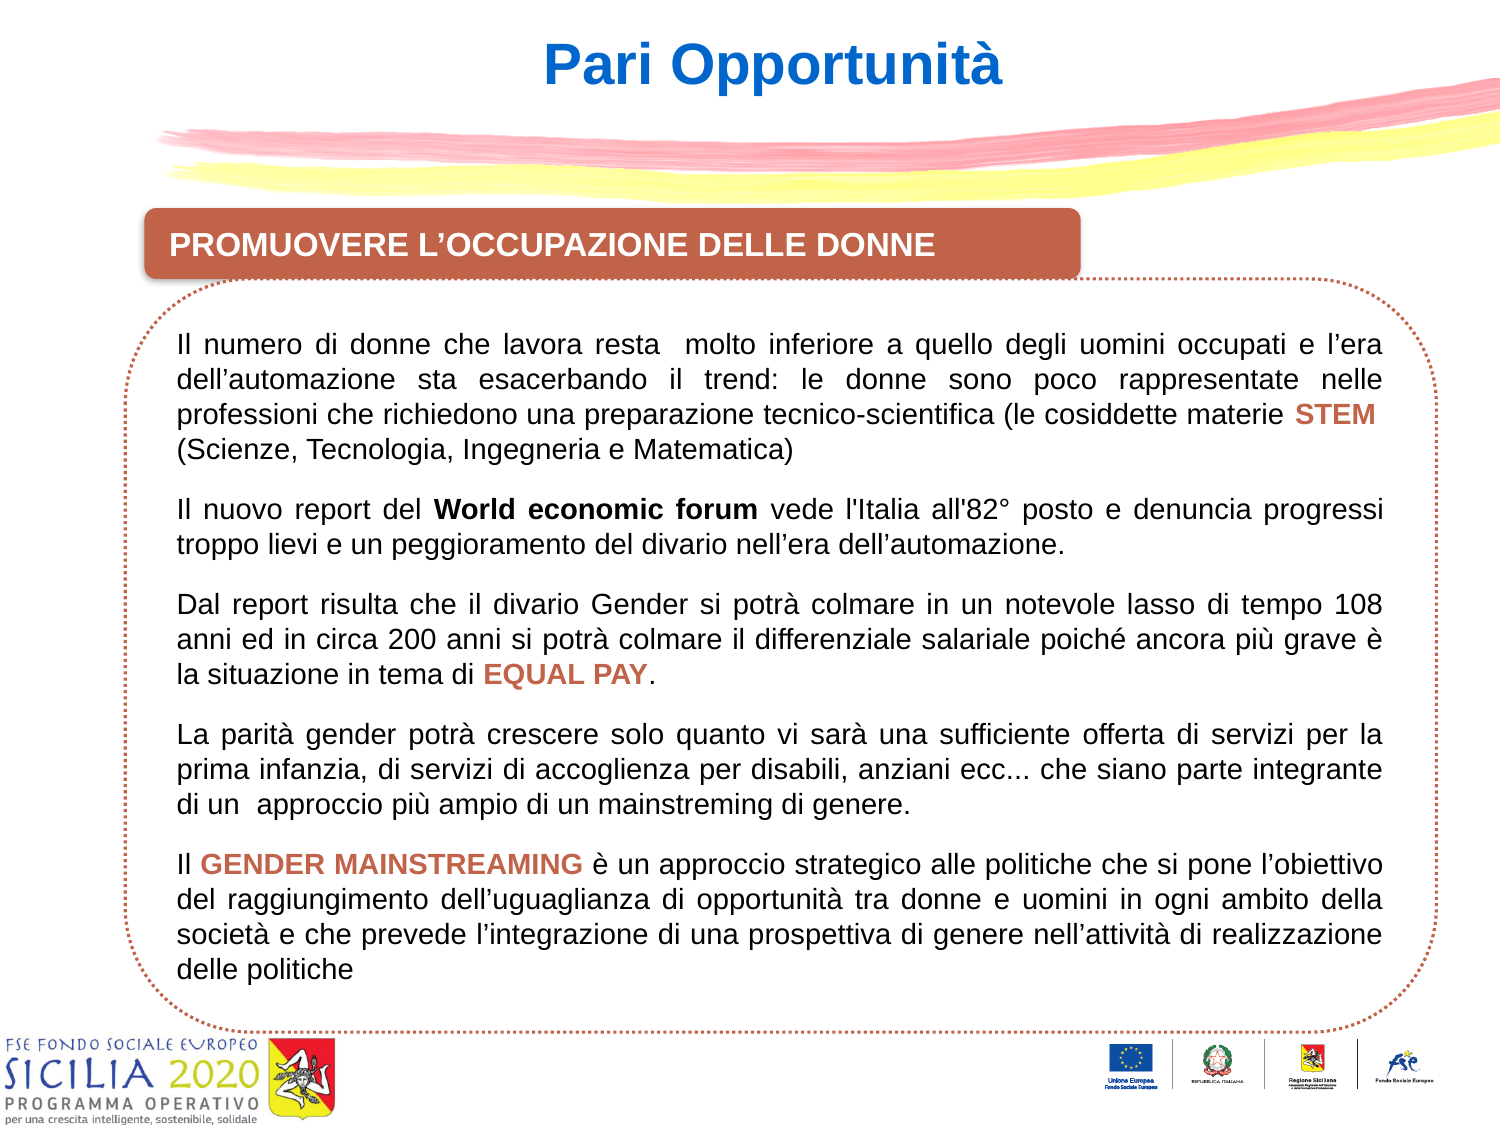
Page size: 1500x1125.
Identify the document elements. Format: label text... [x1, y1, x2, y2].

picture [100, 77, 1500, 209]
picture [0, 1031, 348, 1125]
text_box PROMUOVERE L’OCCUPAZIONE DELLE DONNE [144, 218, 1081, 279]
text_box Il numero di donne che lavora resta molto inferiore a quello degli uomini occupati e l’era dell’automazione sta esacerbando il trend: le donne sono poco rappresentate nelle professioni che richiedono una preparazione tecnico-scientifica (le cosiddette materie STEM (Scienze, Tecnologia, Ingegneria e Matematica) Il nuovo report del World economic forum vede l'Italia all'82° posto e denuncia progressi troppo lievi e un peggioramento del divario nell’era dell’automazione. Dal report risulta che il divario Gender si potrà colmare in un notevole lasso di tempo 108 anni ed in circa 200 anni si potrà colmare il differenziale salariale poiché ancora più grave è la situazione in tema di EQUAL PAY. La parità gender potrà crescere solo quanto vi sarà una sufficiente offerta di servizi per la prima infanzia, di servizi di accoglienza per disabili, anziani ecc... che siano parte integrante di un approccio più ampio di un mainstreming di genere. Il GENDER MAINSTREAMING è un approccio strategico alle politiche che si pone l’obiettivo del raggiungimento dell’uguaglianza di opportunità tra donne e uomini in ogni ambito della società e che prevede l’integrazione di una prospettiva di genere nell’attività di realizzazione delle politiche [123, 276, 1439, 1035]
picture [1080, 1034, 1447, 1107]
text_box Pari Opportunità [47, 19, 1500, 104]
